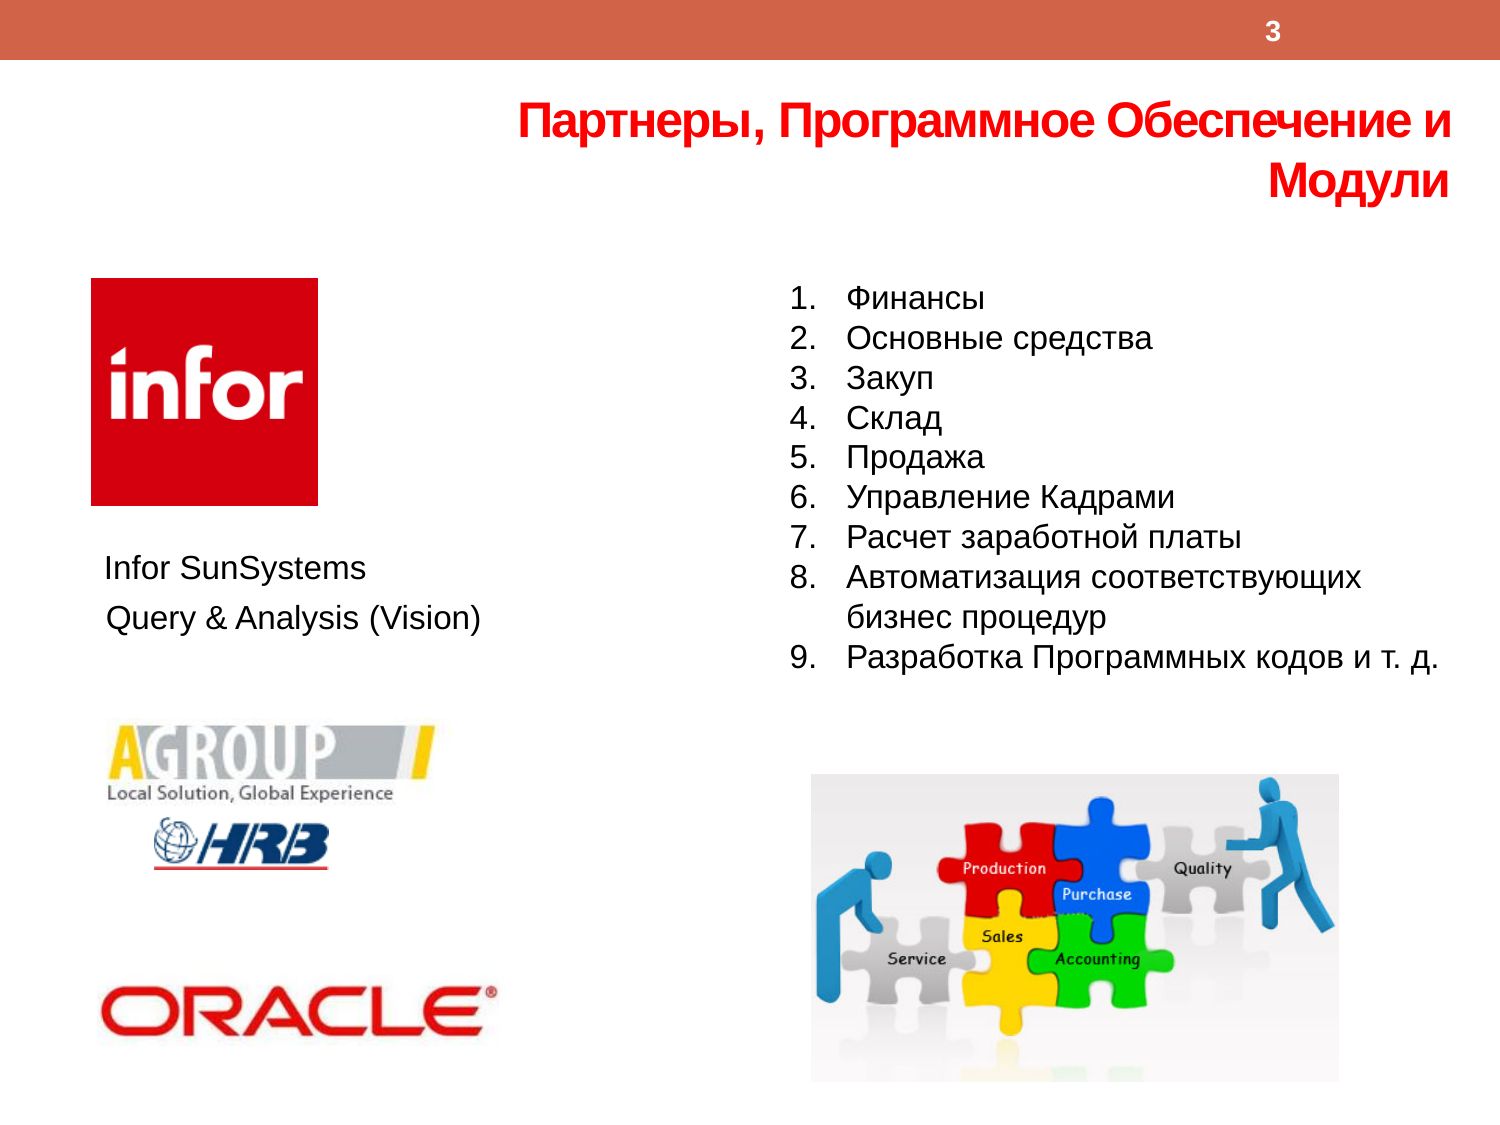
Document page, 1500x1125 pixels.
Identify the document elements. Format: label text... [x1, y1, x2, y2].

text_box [82, 718, 452, 870]
picture [91, 278, 319, 506]
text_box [88, 539, 526, 645]
picture [810, 774, 1339, 1083]
title Партнеры, Программное Обеспечение и Модули [313, 66, 1466, 229]
picture [97, 945, 505, 1076]
text_box Финансы Основные средства Закуп Склад Продажа Управление Кадрами Расчет заработной платы Автоматизация соответствующих бизнес процедур Разработка Программных кодов и т. д. [774, 268, 1483, 723]
slide_number 3 [1250, 3, 1425, 57]
